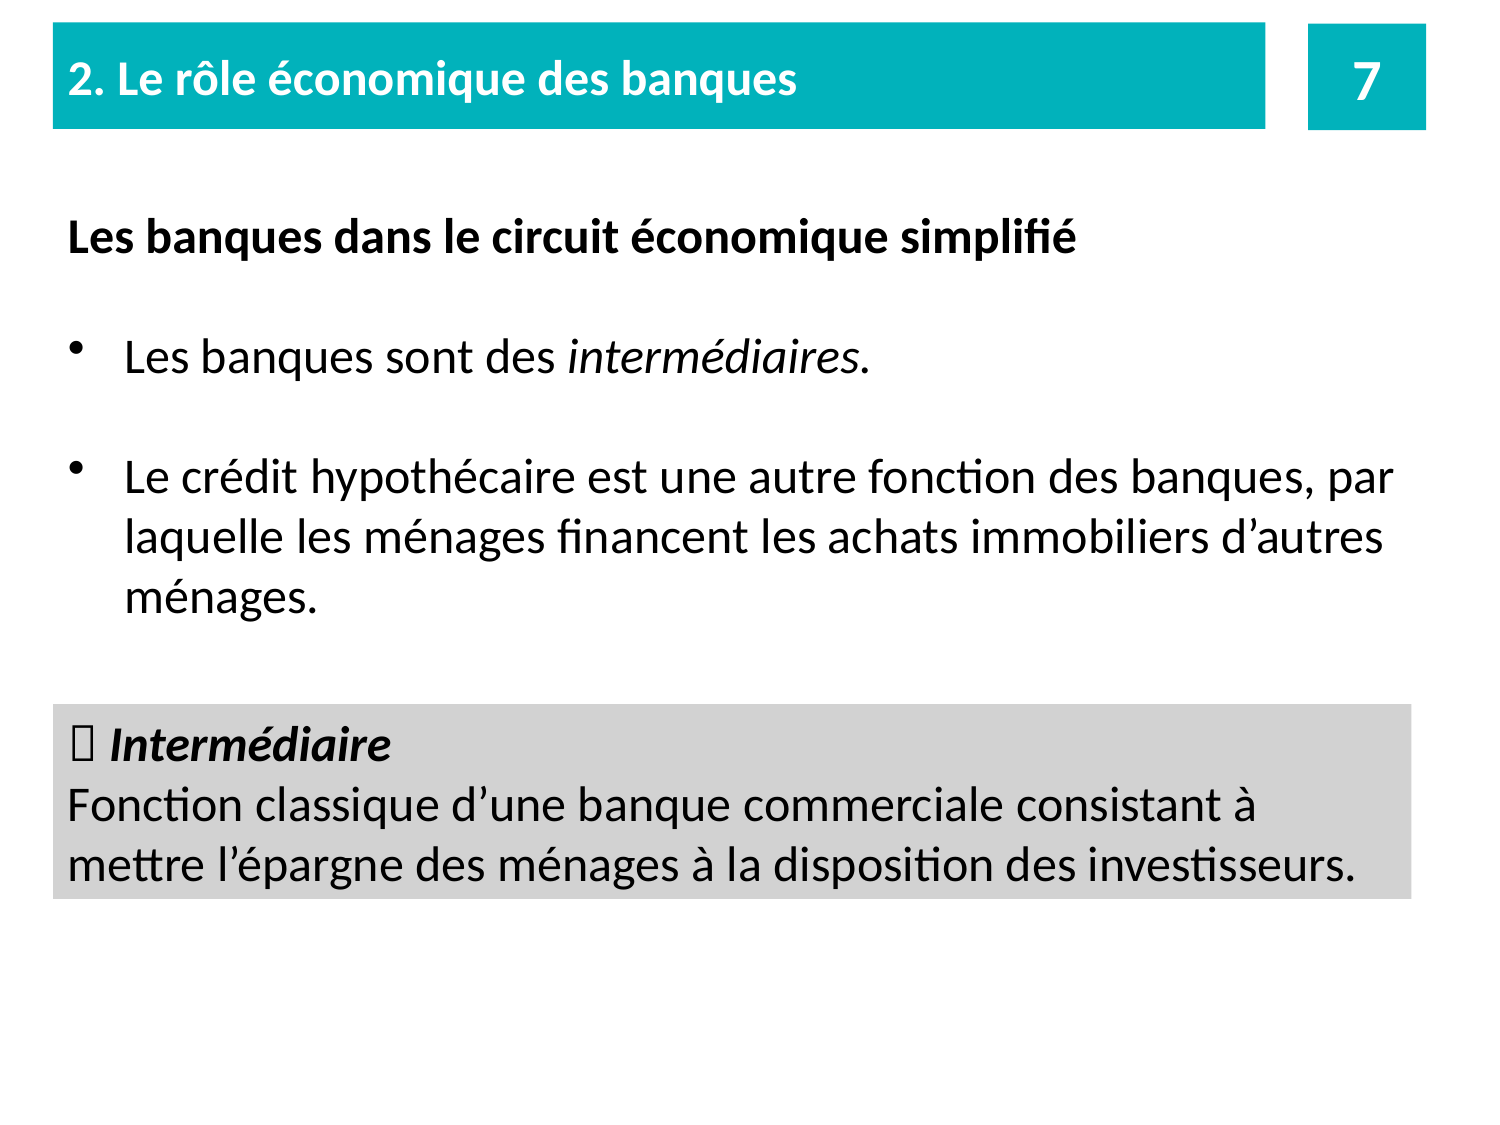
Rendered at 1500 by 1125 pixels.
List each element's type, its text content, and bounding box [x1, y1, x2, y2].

text_box Les banques dans le circuit économique simplifié Les banques sont des intermédiaires. Le crédit hypothécaire est une autre fonction des banques, par laquelle les ménages financent les achats immobiliers d’autres ménages. [53, 196, 1415, 692]
text_box 2. Le rôle économique des banques [52, 22, 1266, 129]
text_box  Intermédiaire Fonction classique d’une banque commerciale consistant à mettre l’épargne des ménages à la disposition des investisseurs. [53, 704, 1412, 899]
text_box 7 [1308, 23, 1427, 131]
